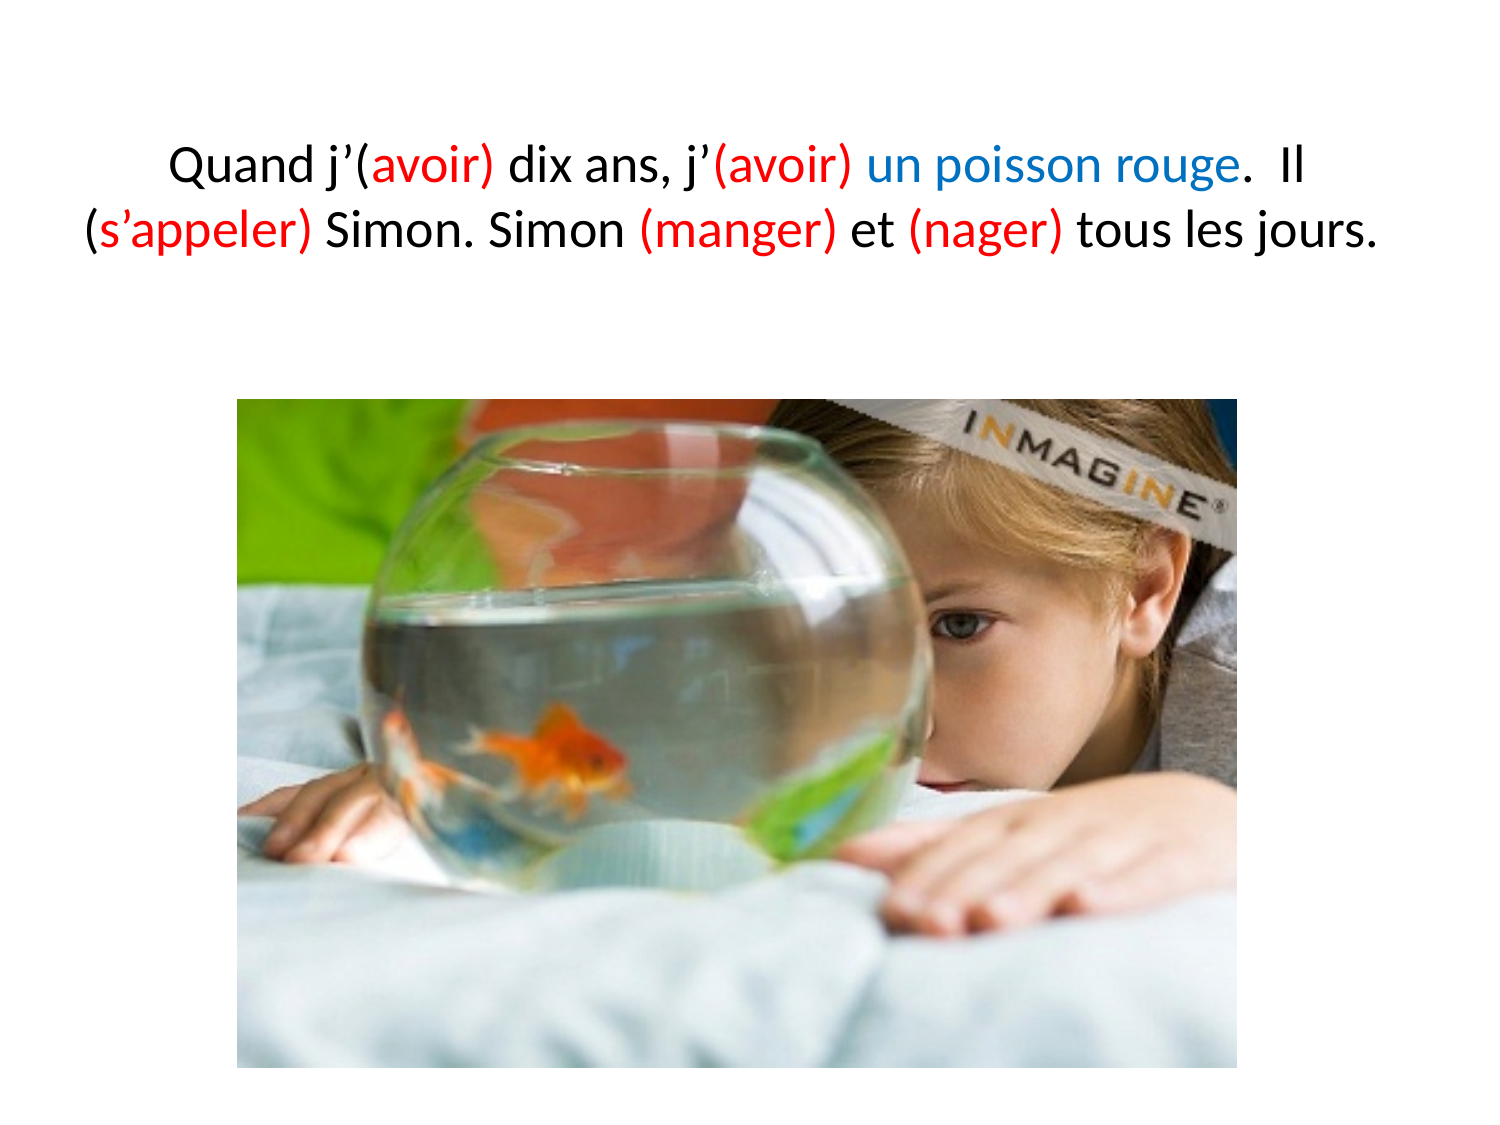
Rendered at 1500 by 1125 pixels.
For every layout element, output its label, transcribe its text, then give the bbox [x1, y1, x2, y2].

picture [237, 399, 1238, 1068]
title Quand j’(avoir) dix ans, j’(avoir) un poisson rouge. Il (s’appeler) Simon. Simon (manger) et (nager) tous les jours. [62, 99, 1413, 288]
